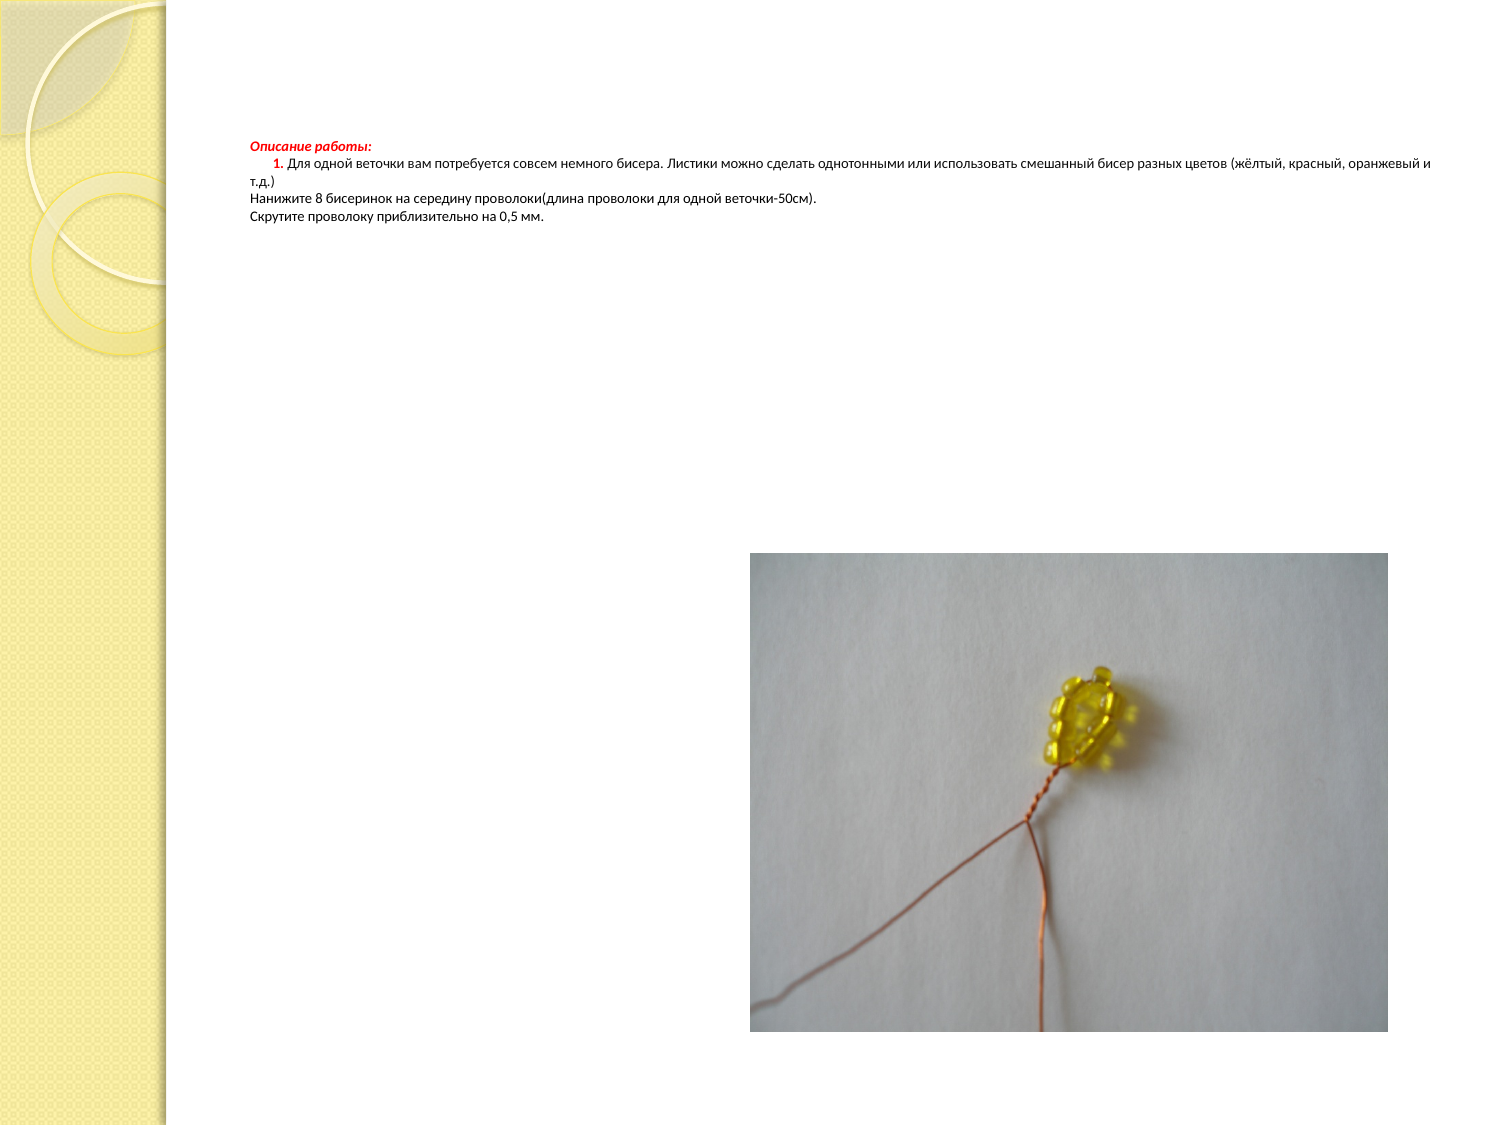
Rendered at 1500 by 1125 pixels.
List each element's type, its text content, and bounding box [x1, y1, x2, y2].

title Описание работы: 1. Для одной веточки вам потребуется совсем немного бисера. Листики можно сделать однотонными или использовать смешанный бисер разных цветов (жёлтый, красный, оранжевый и т.д.) Нанижите 8 бисеринок на середину проволоки(длина проволоки для одной веточки-50см). Скрутите проволоку приблизительно на 0,5 мм. [235, 45, 1466, 233]
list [749, 553, 1388, 1032]
